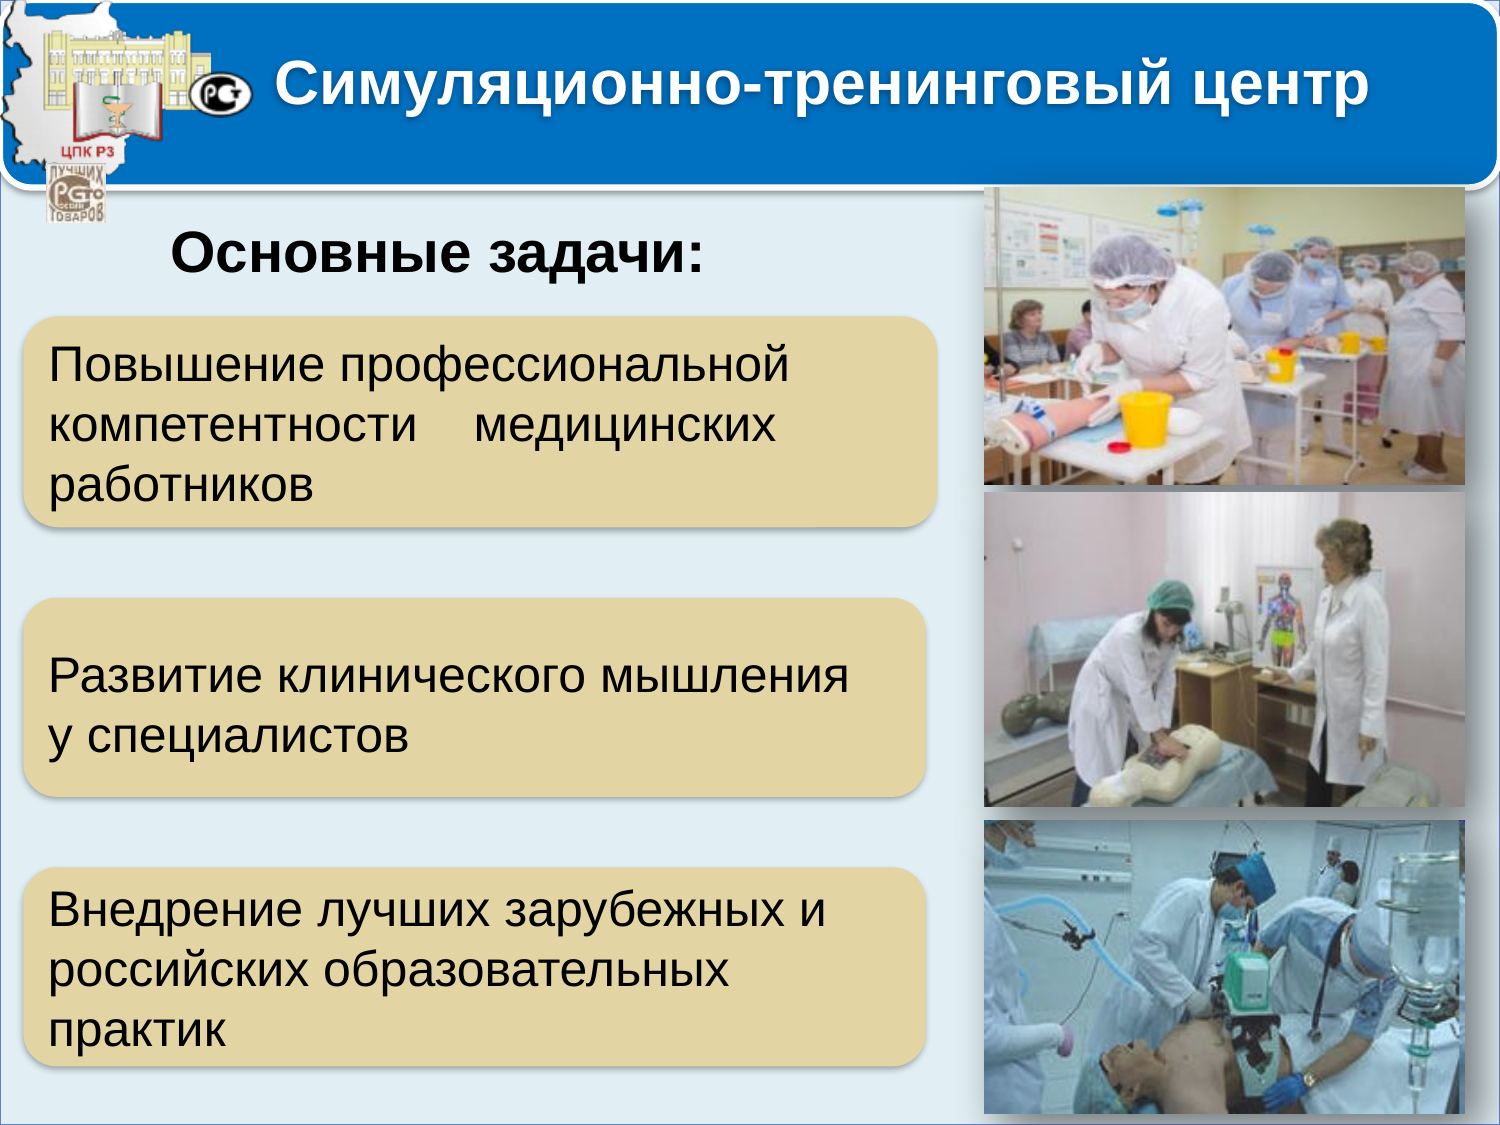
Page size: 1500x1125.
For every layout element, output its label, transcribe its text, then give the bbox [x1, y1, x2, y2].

text_box Развитие клинического мышления у специалистов [21, 595, 928, 799]
text_box Повышение профессиональной компетентности медицинских работников [21, 314, 940, 530]
text_box Внедрение лучших зарубежных и российских образовательных практик [21, 865, 928, 1069]
picture [984, 187, 1466, 485]
picture [984, 491, 1466, 807]
picture [984, 820, 1466, 1114]
text_box Основные задачи: [155, 207, 738, 292]
text_box Симуляционно-тренинговый центр [269, 0, 1395, 153]
picture [0, 0, 255, 223]
